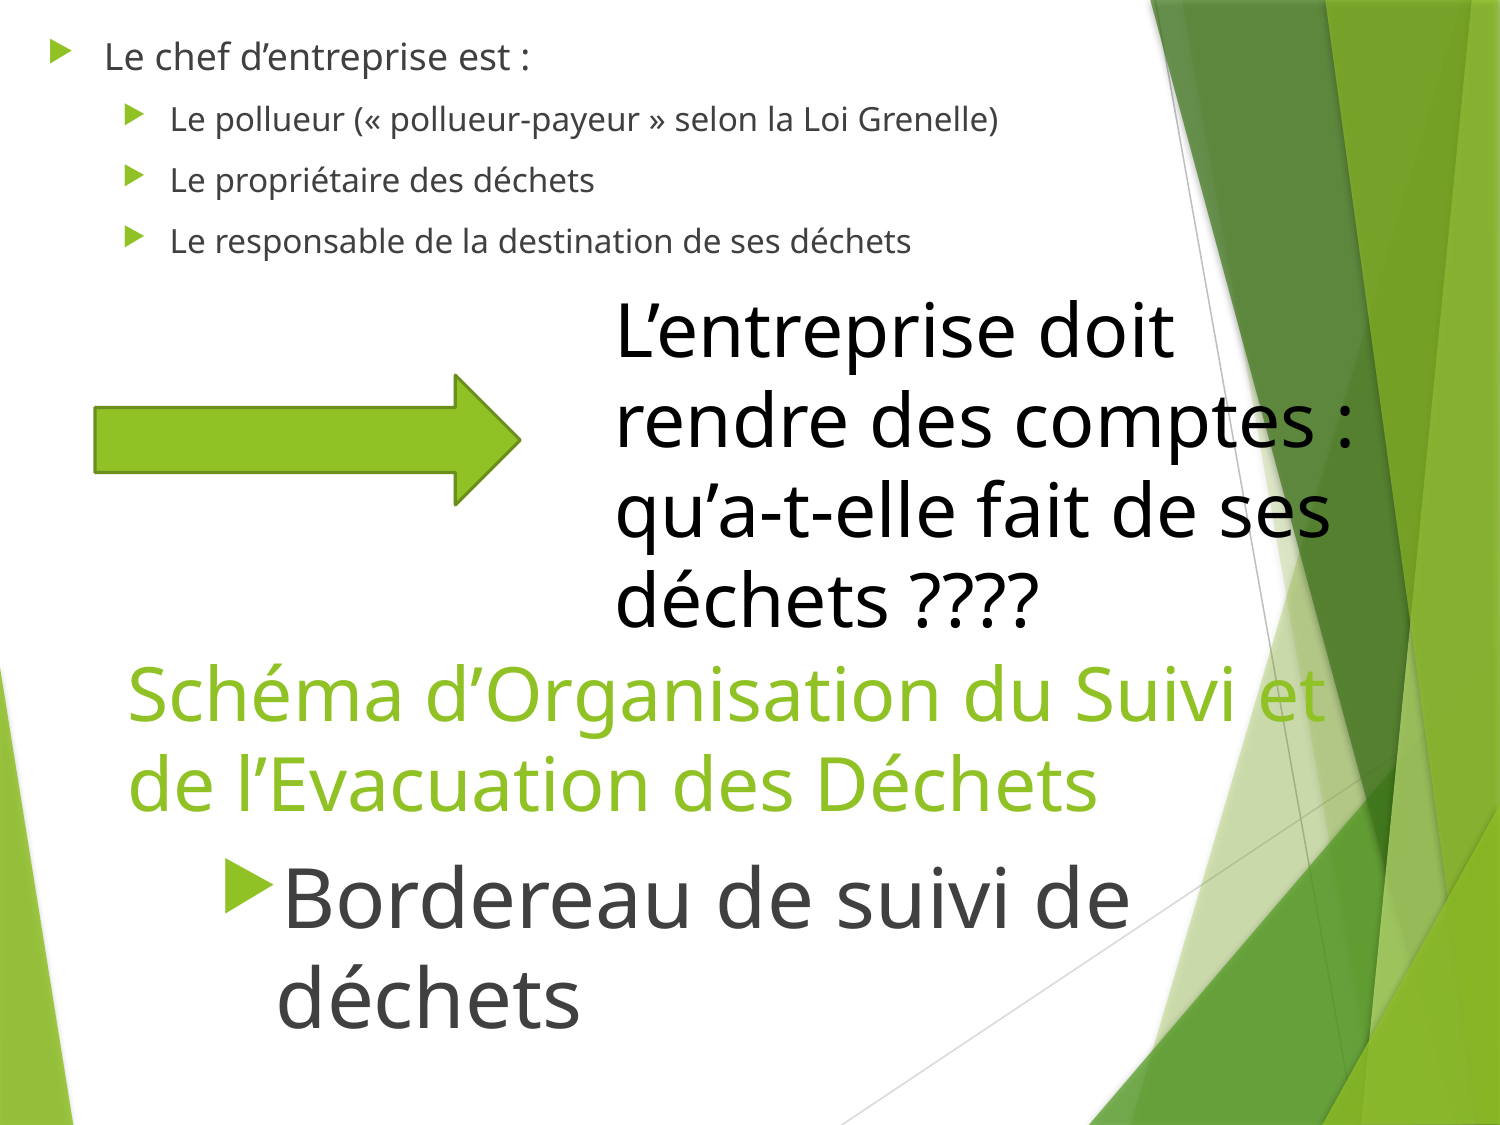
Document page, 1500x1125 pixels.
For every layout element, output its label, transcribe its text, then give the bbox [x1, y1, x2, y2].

text_box Schéma d’Organisation du Suivi et de l’Evacuation des Déchets [112, 638, 1388, 880]
text_box [93, 373, 522, 507]
text_box Bordereau de suivi de déchets [204, 837, 1255, 1125]
list Le chef d’entreprise est : Le pollueur (« pollueur-payeur » selon la Loi Grenelle) Le propriétaire des déchets Le responsable de la destination de ses déchets [32, 25, 1427, 408]
text_box L’entreprise doit rendre des comptes : qu’a-t-elle fait de ses déchets ???? [599, 274, 1427, 650]
